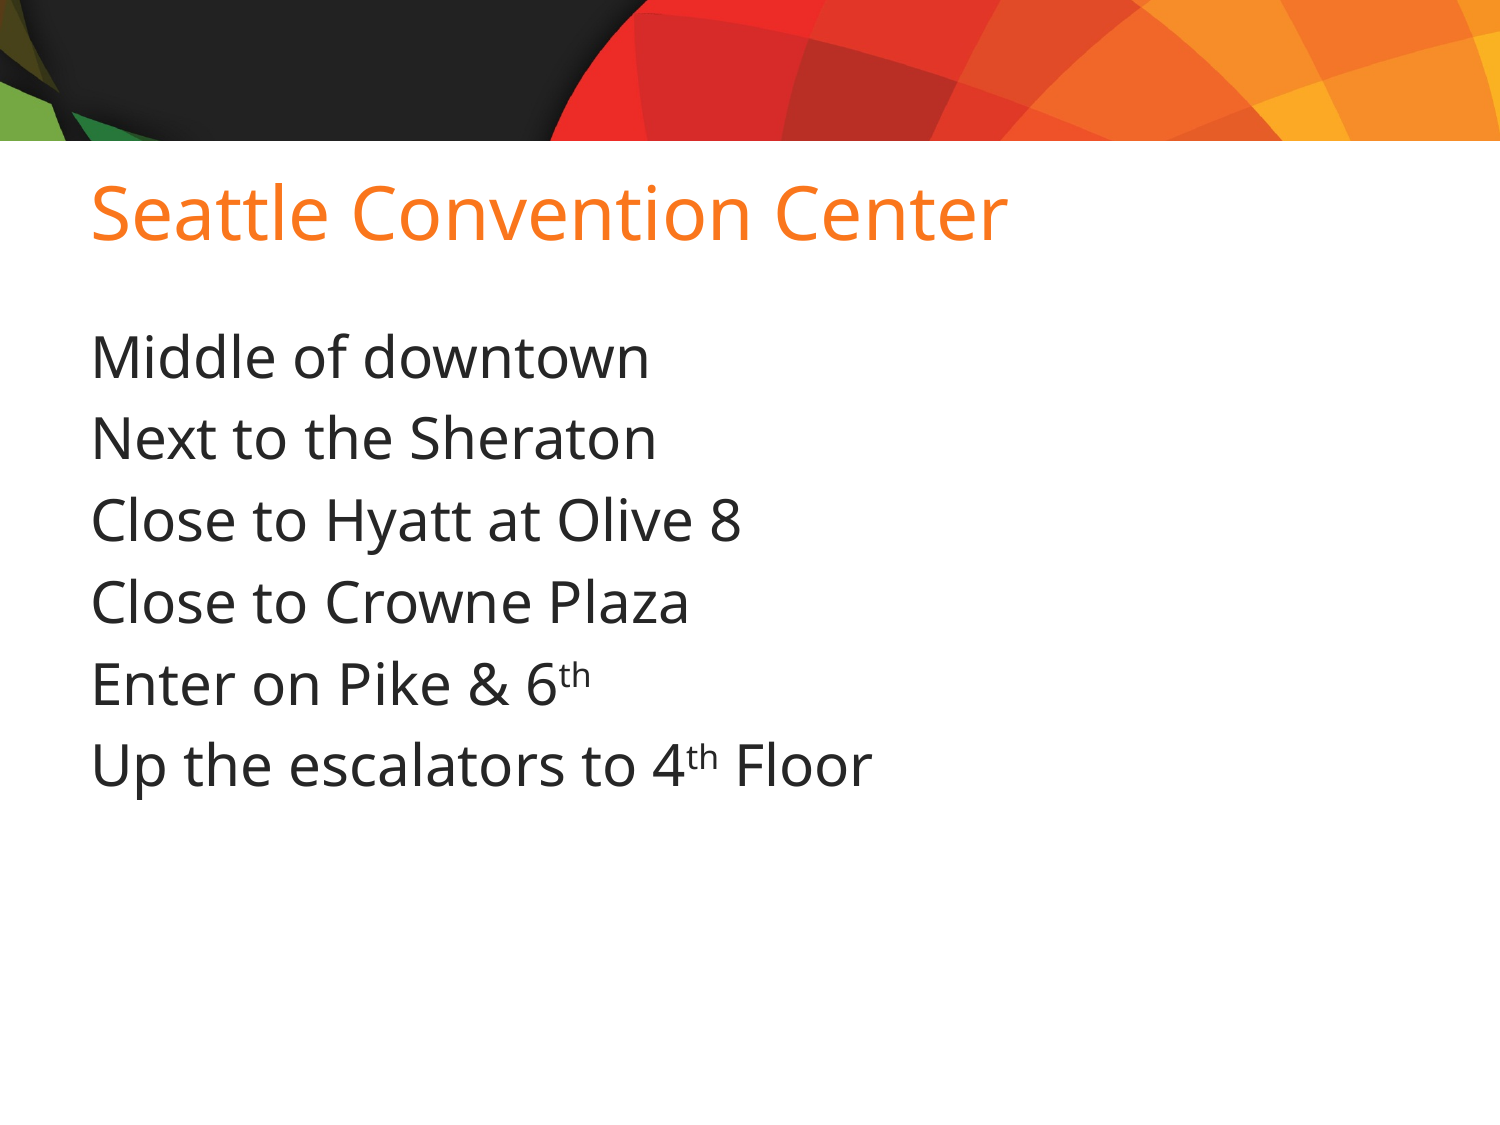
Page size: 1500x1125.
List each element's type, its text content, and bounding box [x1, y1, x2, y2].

list Middle of downtown Next to the Sheraton Close to Hyatt at Olive 8 Close to Crowne Plaza Enter on Pike & 6th Up the escalators to 4th Floor [75, 312, 1425, 1013]
title Seattle Convention Center [75, 174, 1425, 288]
picture [0, 0, 1500, 141]
